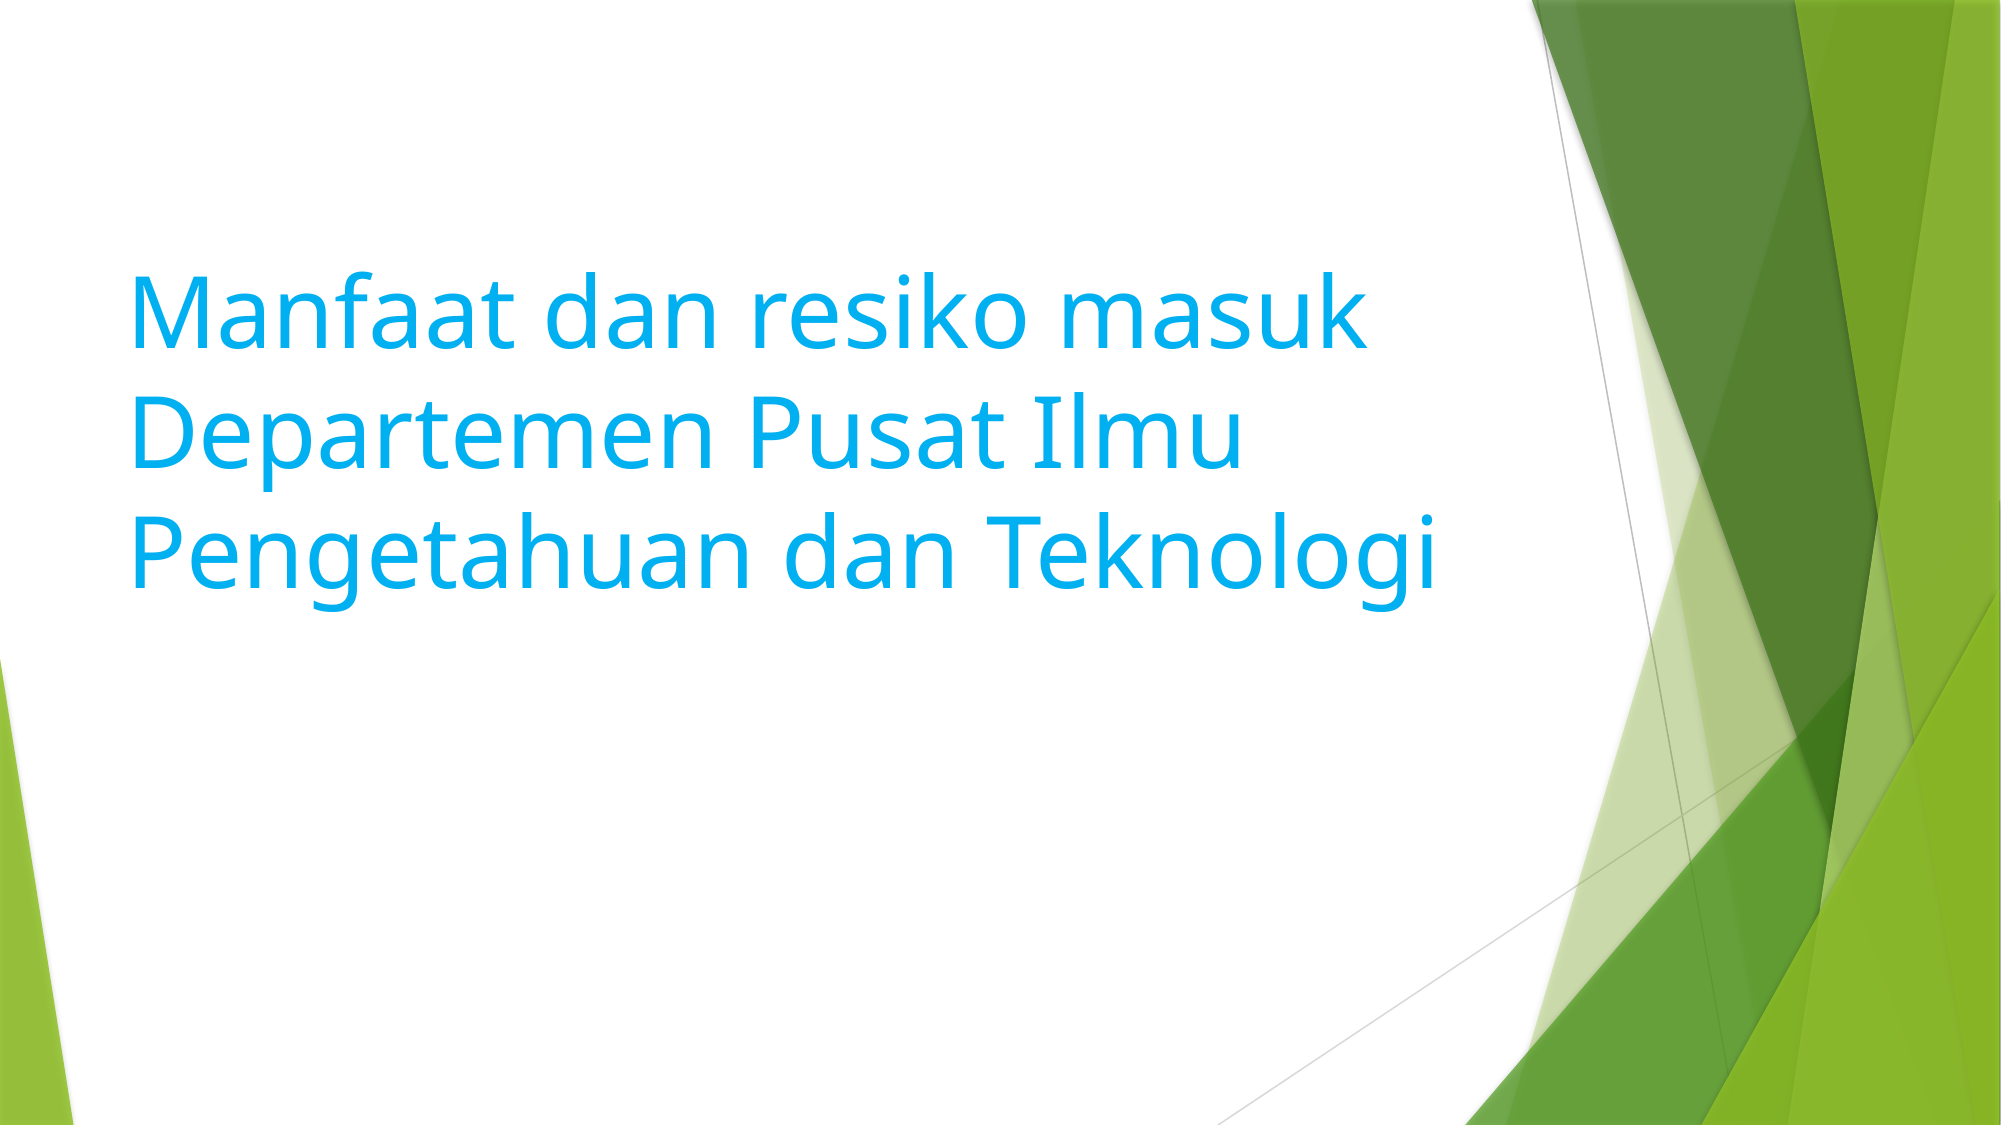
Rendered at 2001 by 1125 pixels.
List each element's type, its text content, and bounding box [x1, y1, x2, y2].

title Manfaat dan resiko masuk Departemen Pusat Ilmu Pengetahuan dan Teknologi [111, 240, 1522, 801]
